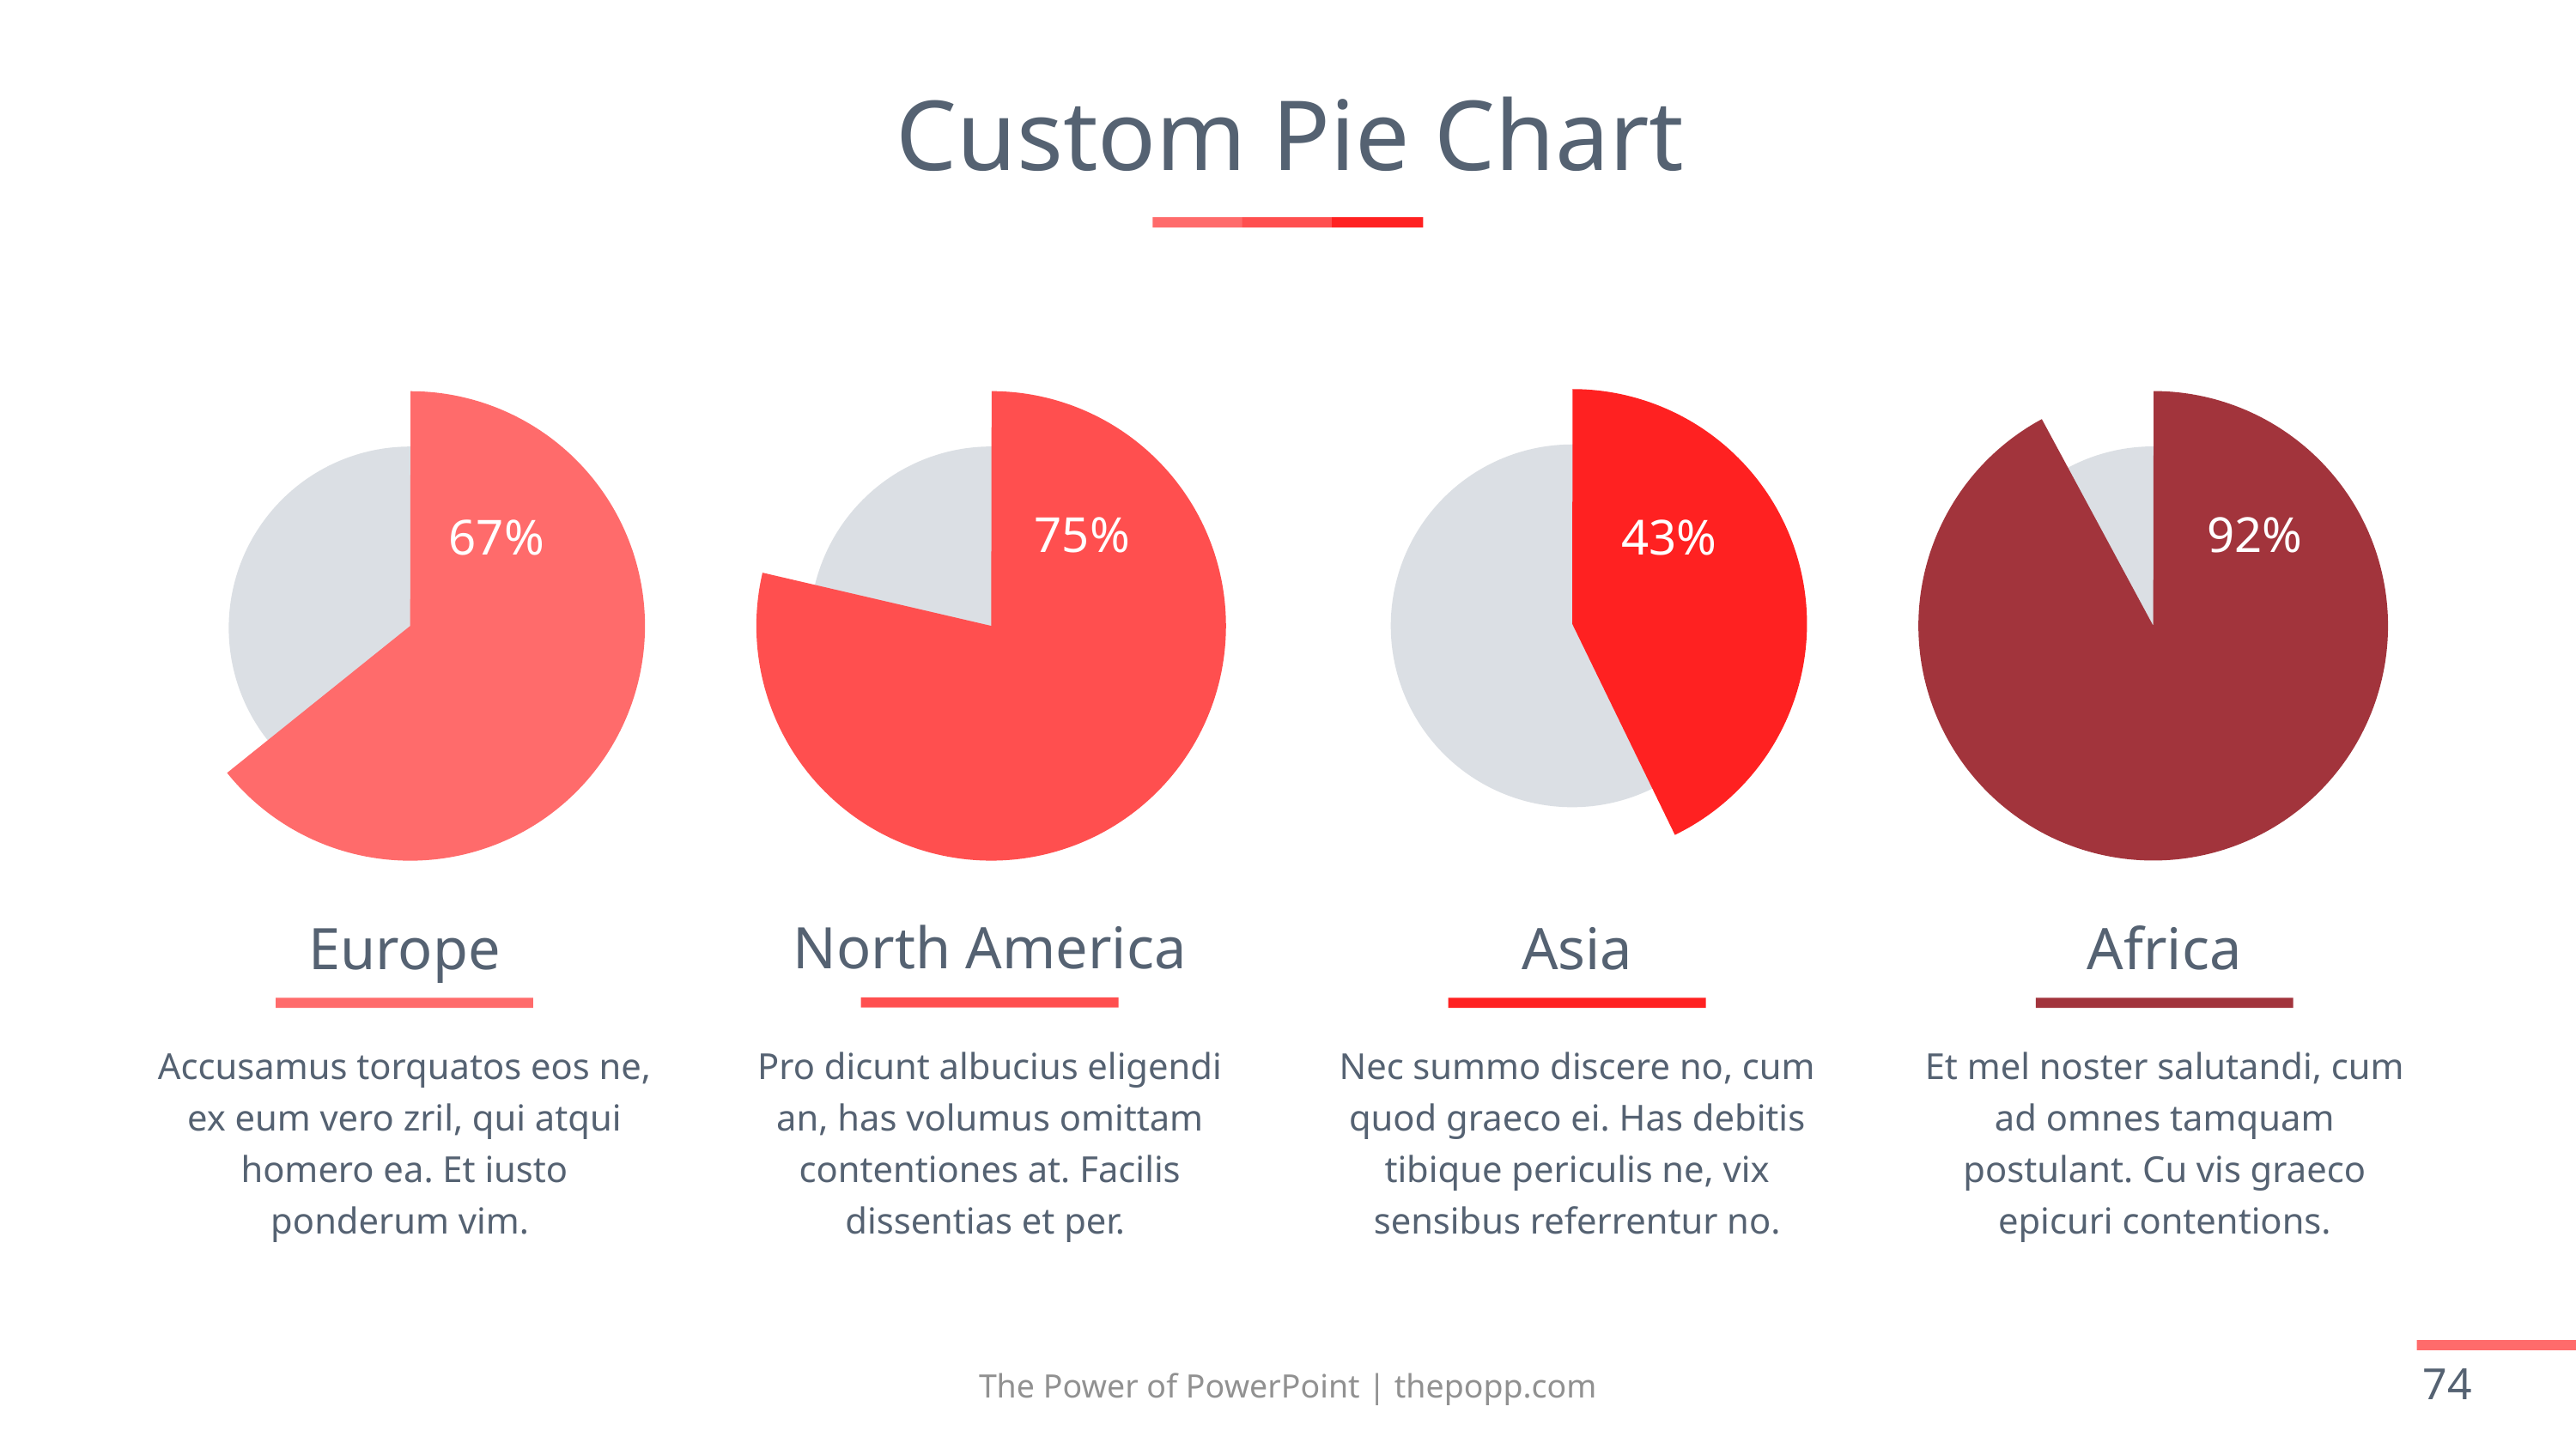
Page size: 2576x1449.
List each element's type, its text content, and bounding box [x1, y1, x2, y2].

text_box North America [707, 891, 1273, 993]
title Custom Pie Chart [69, 49, 2512, 230]
text_box [275, 997, 534, 1009]
text_box Pro dicunt albucius eligendi an, has volumus omittam contentiones at. Facilis dissentias et per. [727, 1028, 1252, 1296]
text_box Asia [1294, 892, 1860, 994]
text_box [175, 391, 646, 861]
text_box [756, 391, 1226, 861]
text_box Nec summo discere no, cum quod graeco ei. Has debitis tibique periculis ne, vix sensibus referrentur no. [1315, 1028, 1839, 1296]
text_box Accusamus torquatos eos ne, ex eum vero zril, qui atqui homero ea. Et iusto ponderum vim. [143, 1028, 666, 1296]
slide_number 74 [2409, 1351, 2576, 1421]
text_box [2035, 997, 2294, 1009]
text_box [860, 997, 1120, 1009]
text_box Et mel noster salutandi, cum ad omnes tamquam postulant. Cu vis graeco epicuri contentions. [1903, 1028, 2427, 1296]
text_box Africa [1881, 892, 2447, 994]
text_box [1918, 391, 2389, 861]
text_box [1337, 389, 1807, 859]
text_box Europe [124, 892, 685, 994]
text_box [1448, 997, 1707, 1009]
footer The Power of PowerPoint | thepopp.com [853, 1349, 1723, 1427]
